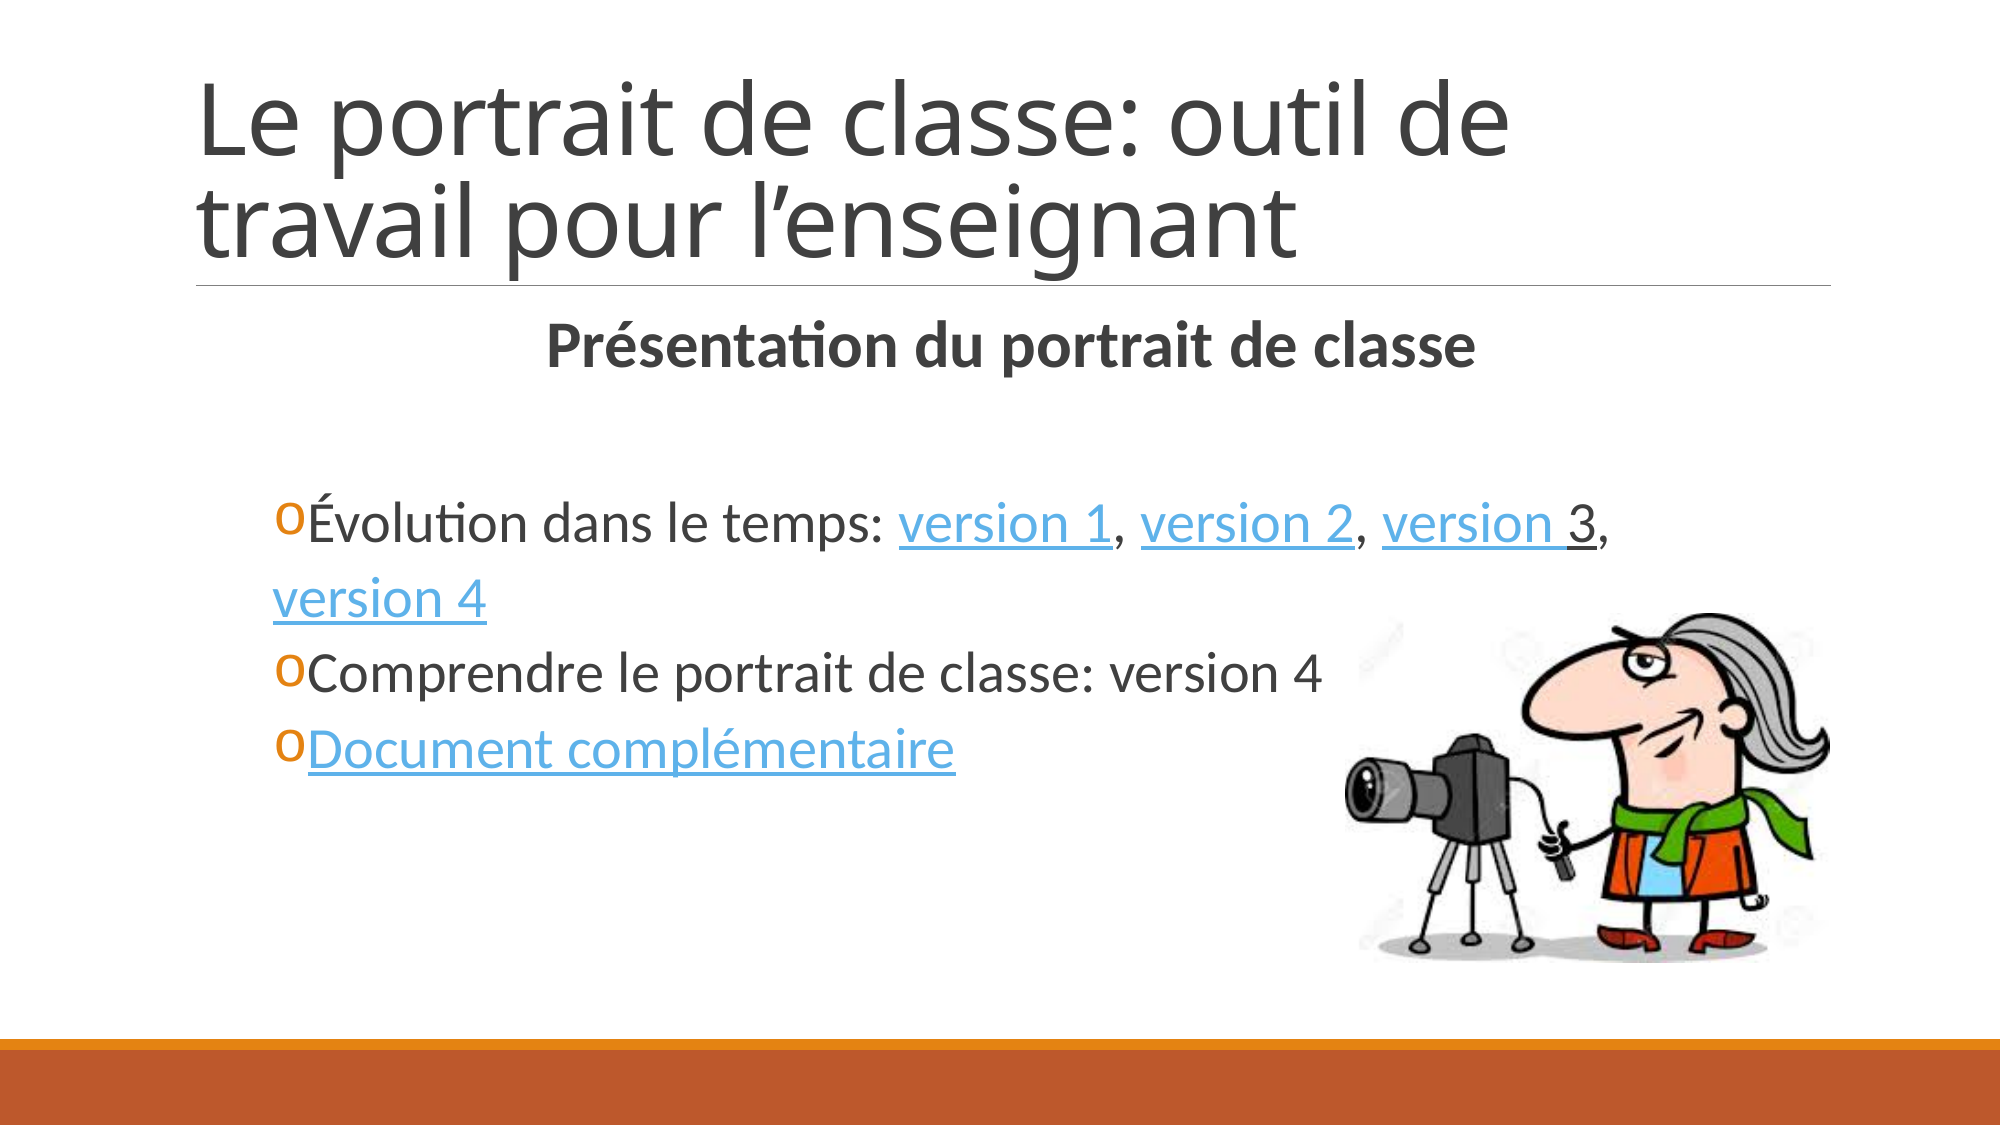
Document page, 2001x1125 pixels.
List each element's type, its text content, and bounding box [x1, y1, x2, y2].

title Le portrait de classe: outil de travail pour l’enseignant [180, 47, 1830, 285]
picture [1345, 613, 1831, 964]
list Présentation du portrait de classe Évolution dans le temps: version 1, version 2, version 3, version 4 Comprendre le portrait de classe: version 4 Document complémentaire [180, 302, 1830, 963]
